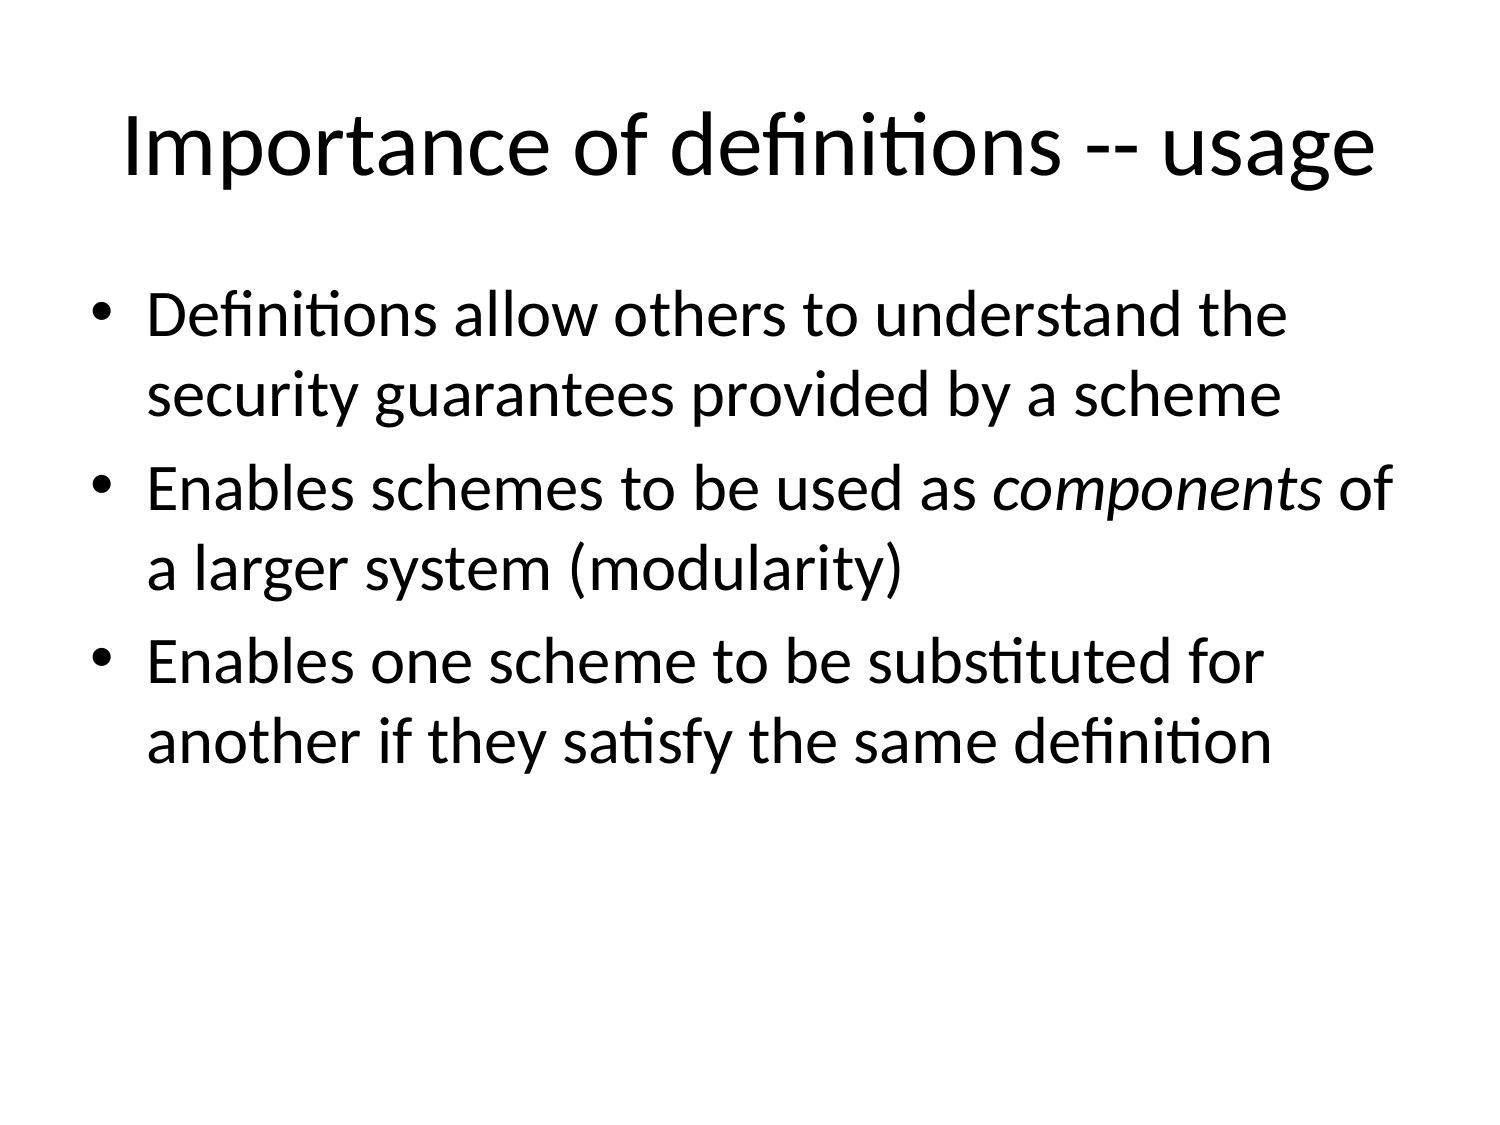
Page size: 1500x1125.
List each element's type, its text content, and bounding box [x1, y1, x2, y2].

list Definitions allow others to understand the security guarantees provided by a scheme Enables schemes to be used as components of a larger system (modularity) Enables one scheme to be substituted for another if they satisfy the same definition [75, 262, 1425, 1005]
title Importance of definitions -- usage [75, 45, 1425, 233]
